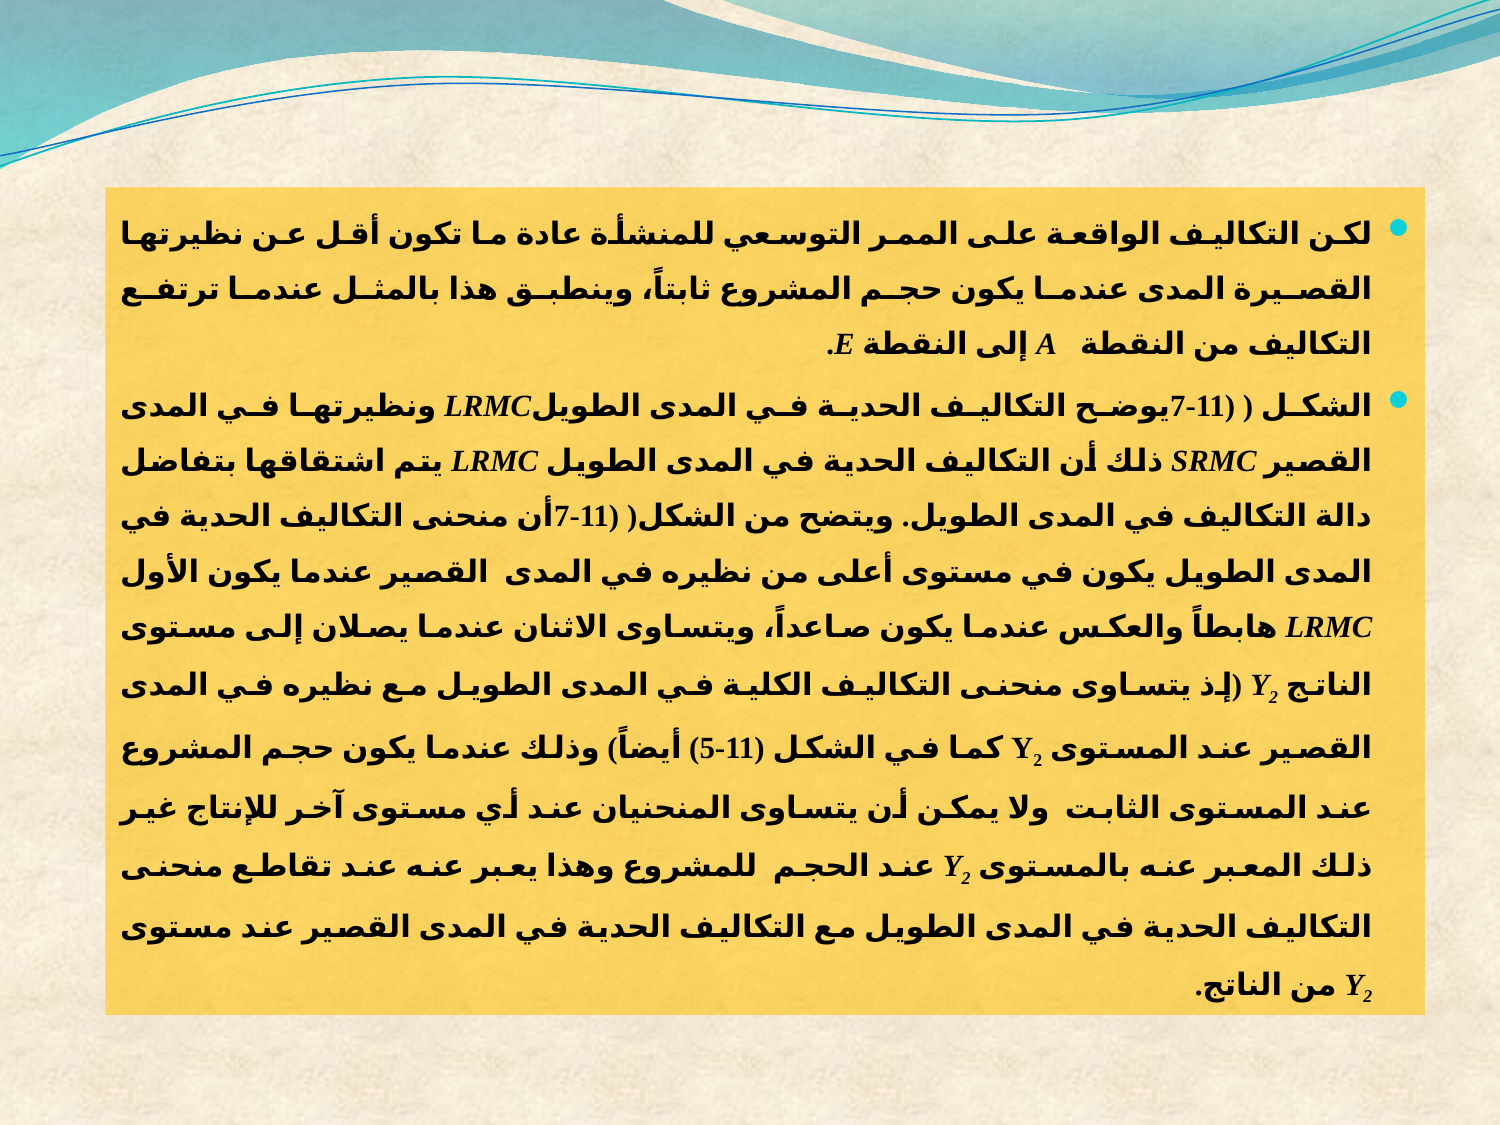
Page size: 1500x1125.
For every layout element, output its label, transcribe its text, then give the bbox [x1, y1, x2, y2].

list لكن التكاليف الواقعة على الممر التوسعي للمنشأة عادة ما تكون أقل عن نظيرتها القصيرة المدى عندما يكون حجم المشروع ثابتاً، وينطبق هذا بالمثل عندما ترتفع التكاليف من النقطة A إلى النقطة E. الشكل ( (11-7يوضح التكاليف الحدية في المدى الطويلLRMC ونظيرتها في المدى القصير SRMC ذلك أن التكاليف الحدية في المدى الطويل LRMC يتم اشتقاقها بتفاضل دالة التكاليف في المدى الطويل. ويتضح من الشكل( (11-7أن منحنى التكاليف الحدية في المدى الطويل يكون في مستوى أعلى من نظيره في المدى القصير عندما يكون الأول LRMC هابطاً والعكس عندما يكون صاعداً، ويتساوى الاثنان عندما يصلان إلى مستوى الناتج Y2 (إذ يتساوى منحنى التكاليف الكلية في المدى الطويل مع نظيره في المدى القصير عند المستوى Y2 كما في الشكل (11-5) أيضاً) وذلك عندما يكون حجم المشروع عند المستوى الثابت ولا يمكن أن يتساوى المنحنيان عند أي مستوى آخر للإنتاج غير ذلك المعبر عنه بالمستوى Y2 عند الحجم للمشروع وهذا يعبر عنه عند تقاطع منحنى التكاليف الحدية في المدى الطويل مع التكاليف الحدية في المدى القصير عند مستوى Y2 من الناتج. [105, 187, 1425, 1015]
